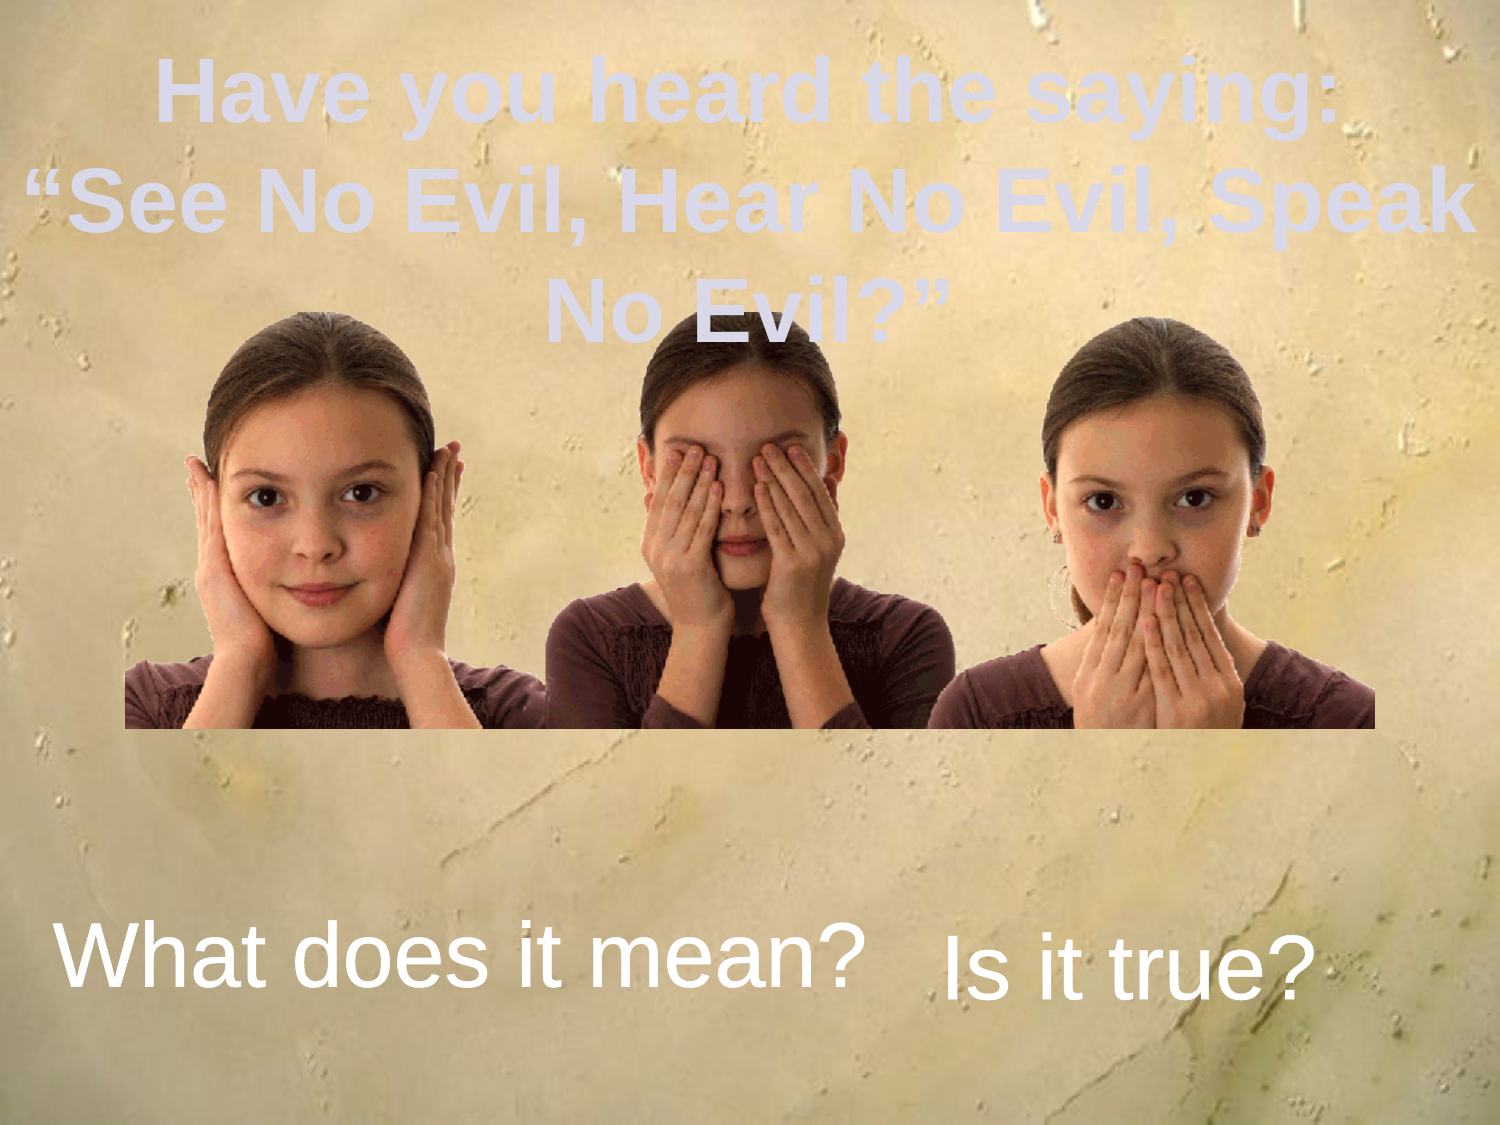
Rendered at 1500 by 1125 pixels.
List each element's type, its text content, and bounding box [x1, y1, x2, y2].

picture [0, 312, 1500, 1125]
text_box Is it true? [924, 900, 1444, 1049]
title Have you heard the saying: “See No Evil, Hear No Evil, Speak No Evil?” [0, 0, 1500, 393]
list What does it mean? [37, 887, 926, 1051]
